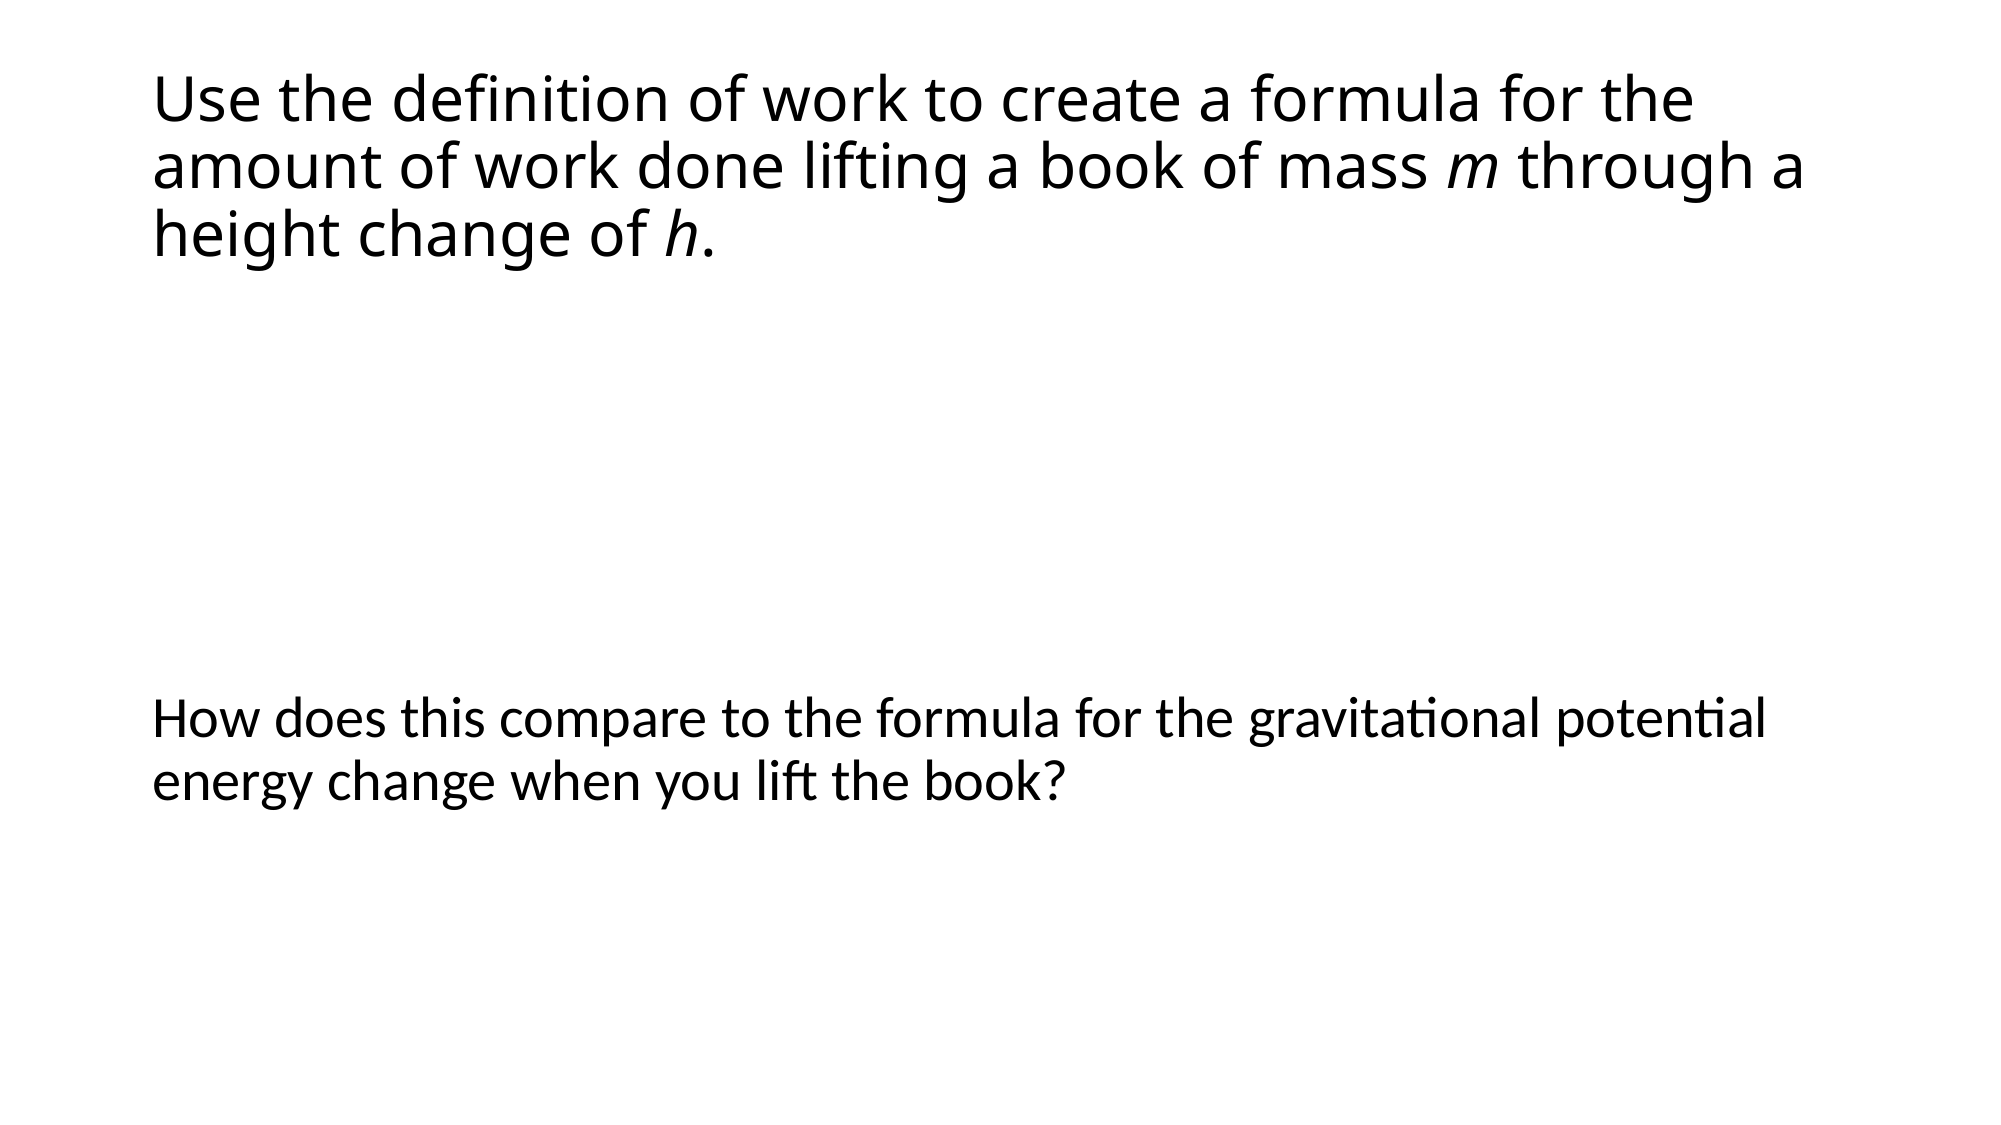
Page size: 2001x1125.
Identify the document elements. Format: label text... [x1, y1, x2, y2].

list How does this compare to the formula for the gravitational potential energy change when you lift the book? [137, 680, 1863, 1014]
title Use the definition of work to create a formula for the amount of work done lifting a book of mass m through a height change of h. [137, 59, 1863, 278]
